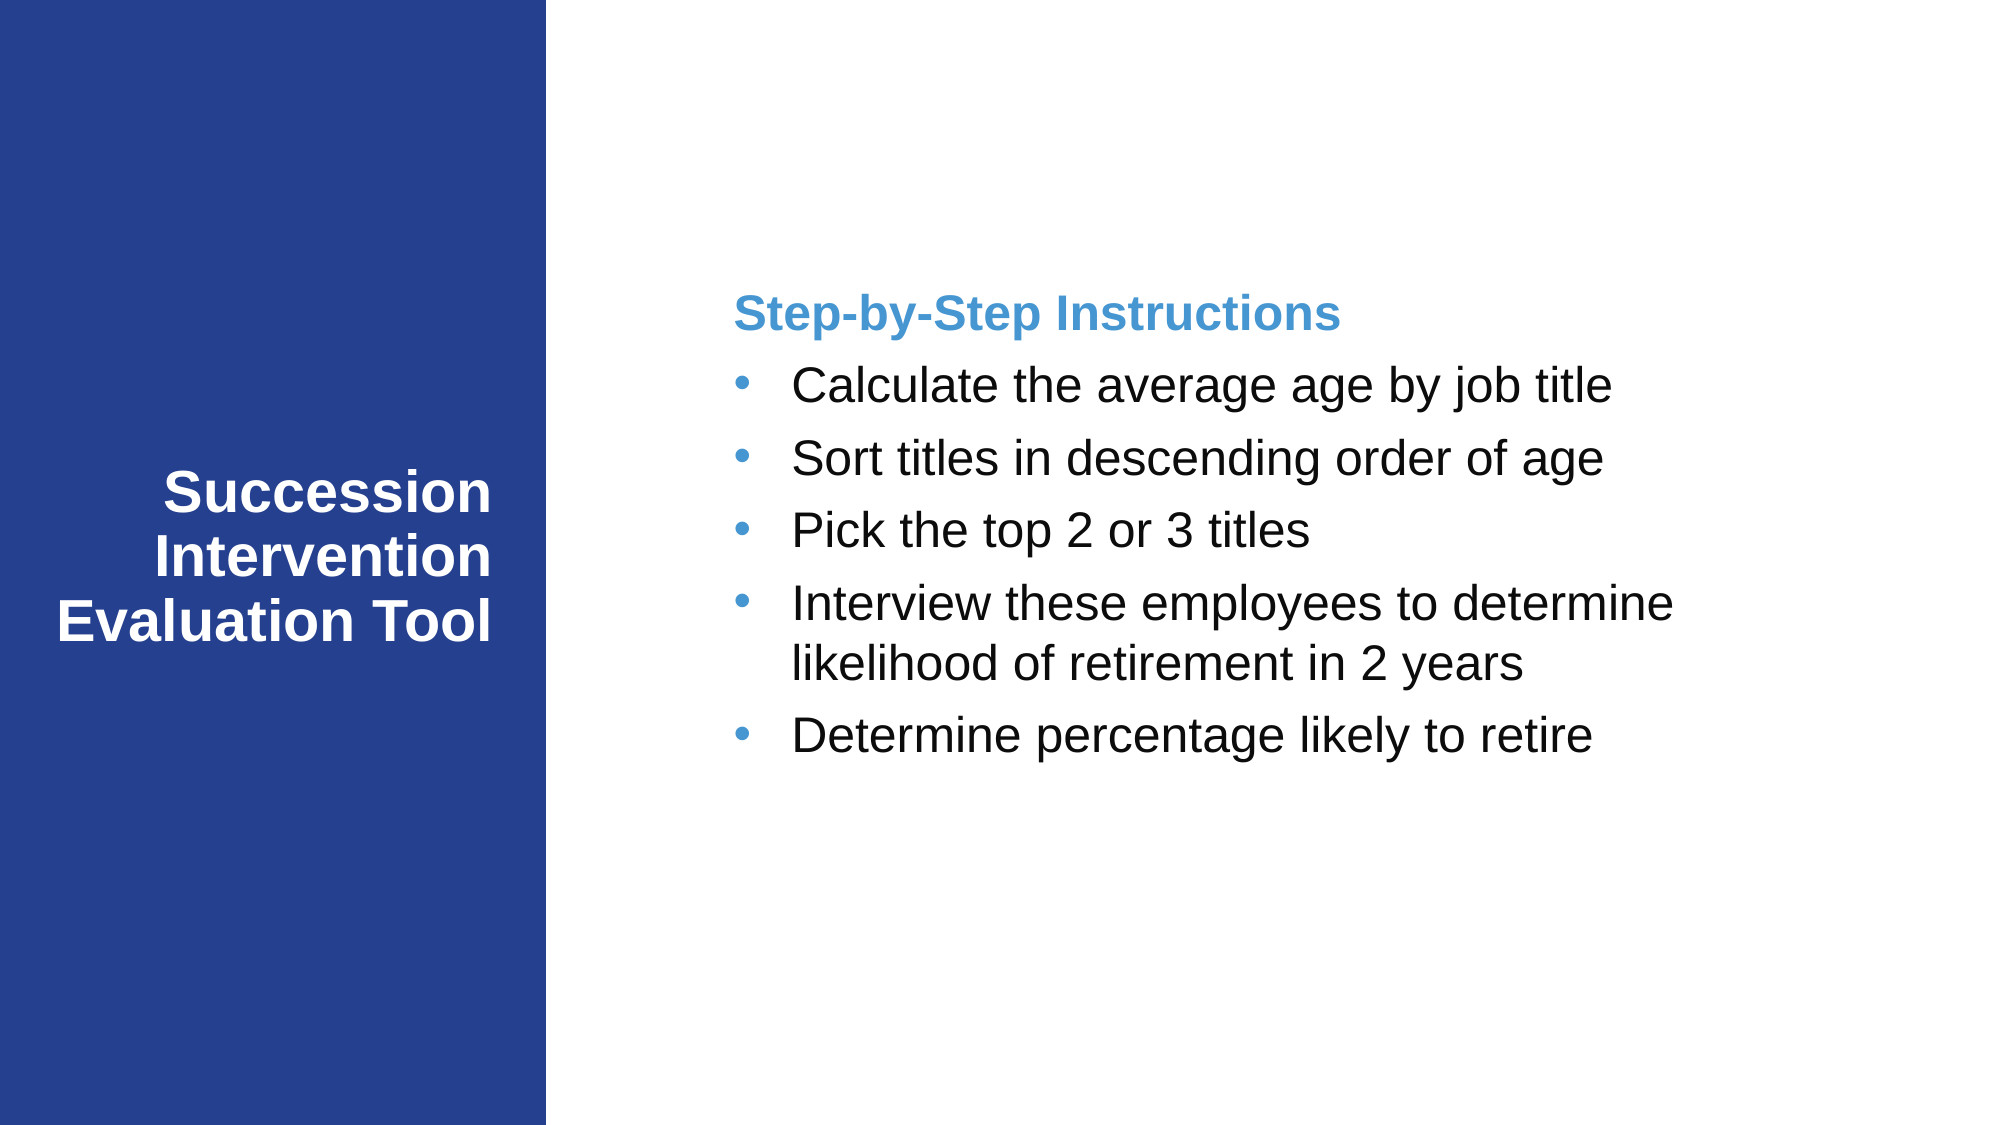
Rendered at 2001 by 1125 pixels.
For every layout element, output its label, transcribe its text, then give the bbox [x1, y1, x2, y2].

title Succession Intervention Evaluation Tool [37, 448, 509, 667]
list Step-by-Step Instructions Calculate the average age by job title Sort titles in descending order of age Pick the top 2 or 3 titles Interview these employees to determine likelihood of retirement in 2 years Determine percentage likely to retire [701, 107, 1866, 1009]
